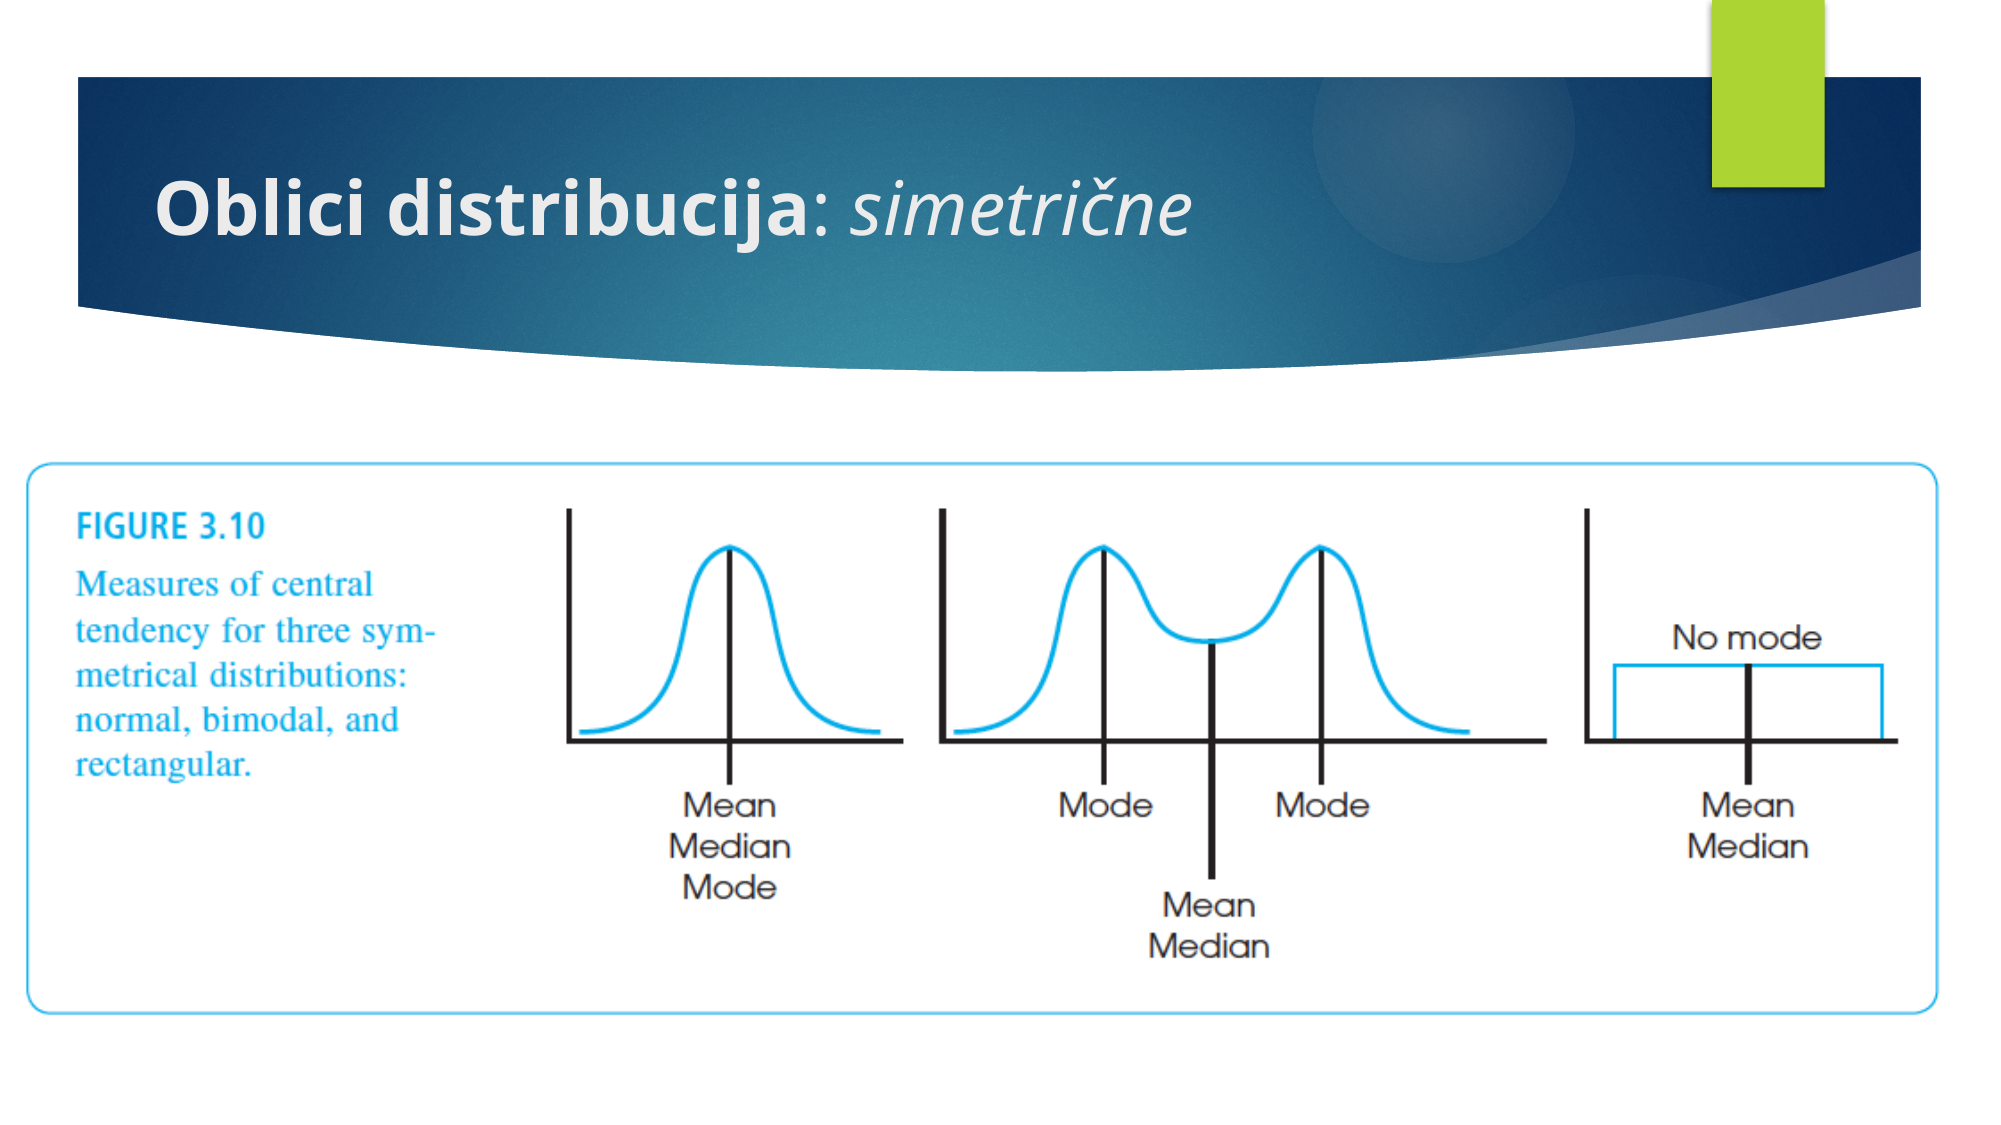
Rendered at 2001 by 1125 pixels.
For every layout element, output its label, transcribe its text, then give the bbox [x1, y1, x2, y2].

title Oblici distribucija: simetrične [138, 147, 1576, 264]
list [0, 433, 1968, 1059]
